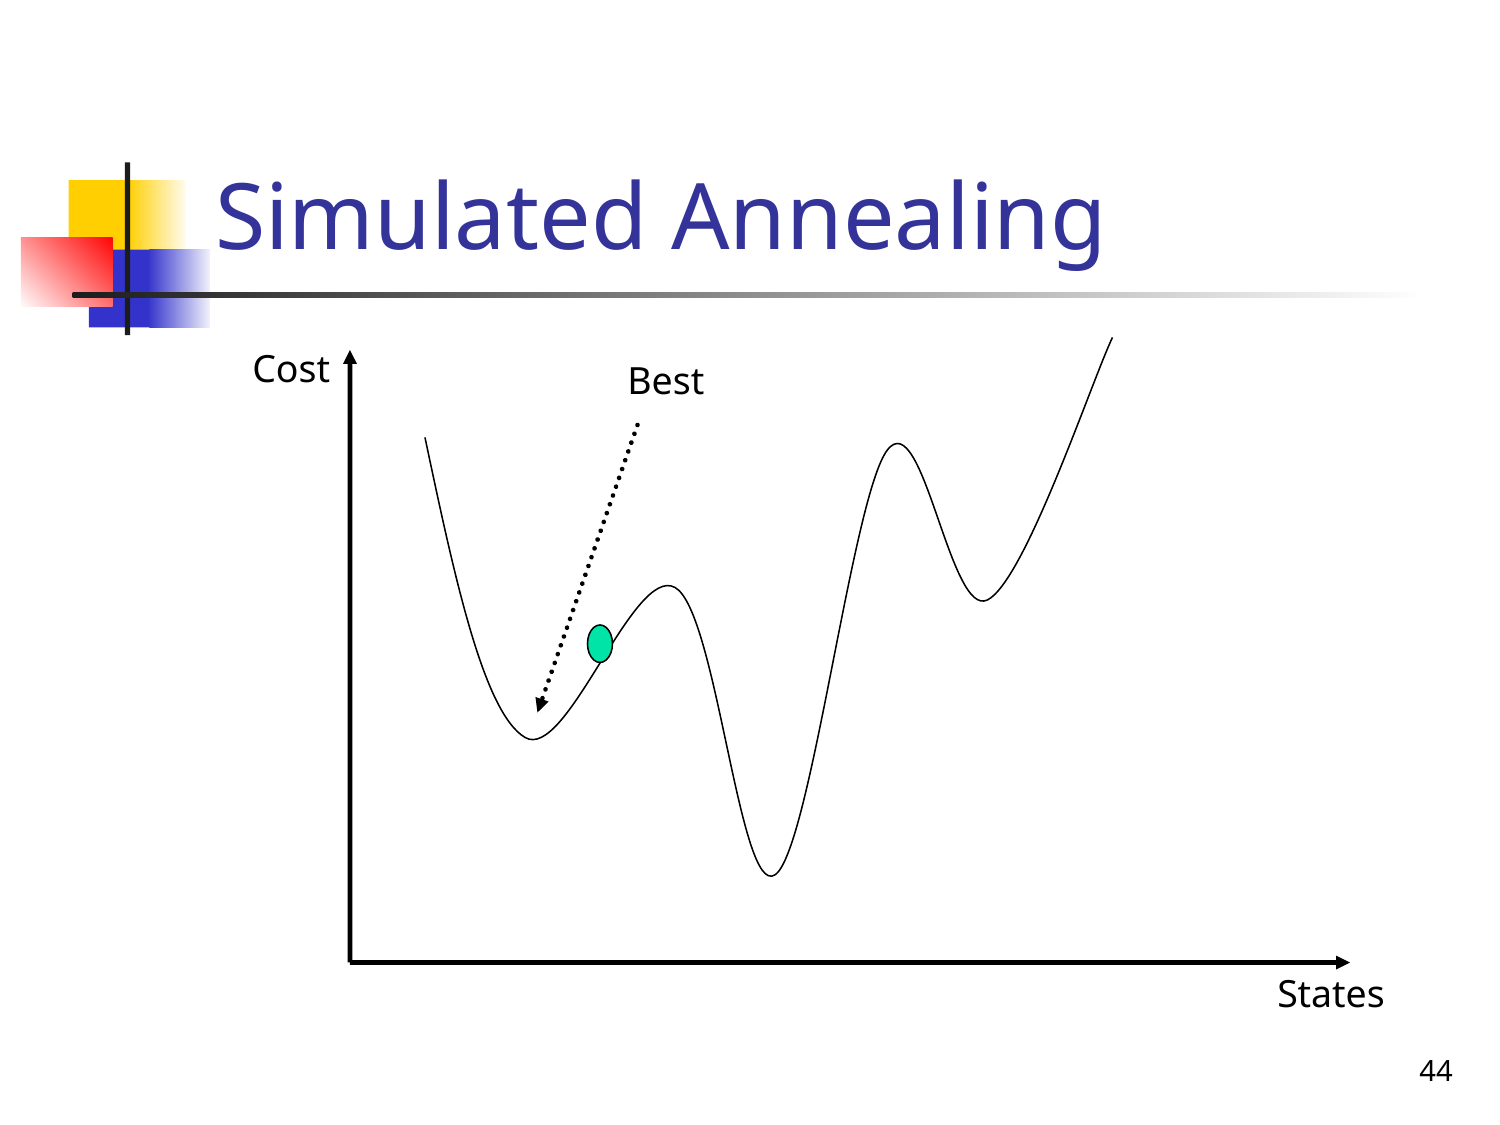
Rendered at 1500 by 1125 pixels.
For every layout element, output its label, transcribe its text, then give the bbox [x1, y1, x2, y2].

text_box Best [612, 349, 738, 410]
text_box [424, 337, 1113, 877]
text_box [1337, 956, 1349, 962]
text_box Cost [237, 337, 400, 398]
title Simulated Annealing [199, 140, 1479, 276]
text_box [535, 698, 548, 713]
text_box [587, 624, 613, 663]
slide_number 44 [1154, 1023, 1468, 1100]
text_box States [1262, 962, 1438, 1023]
